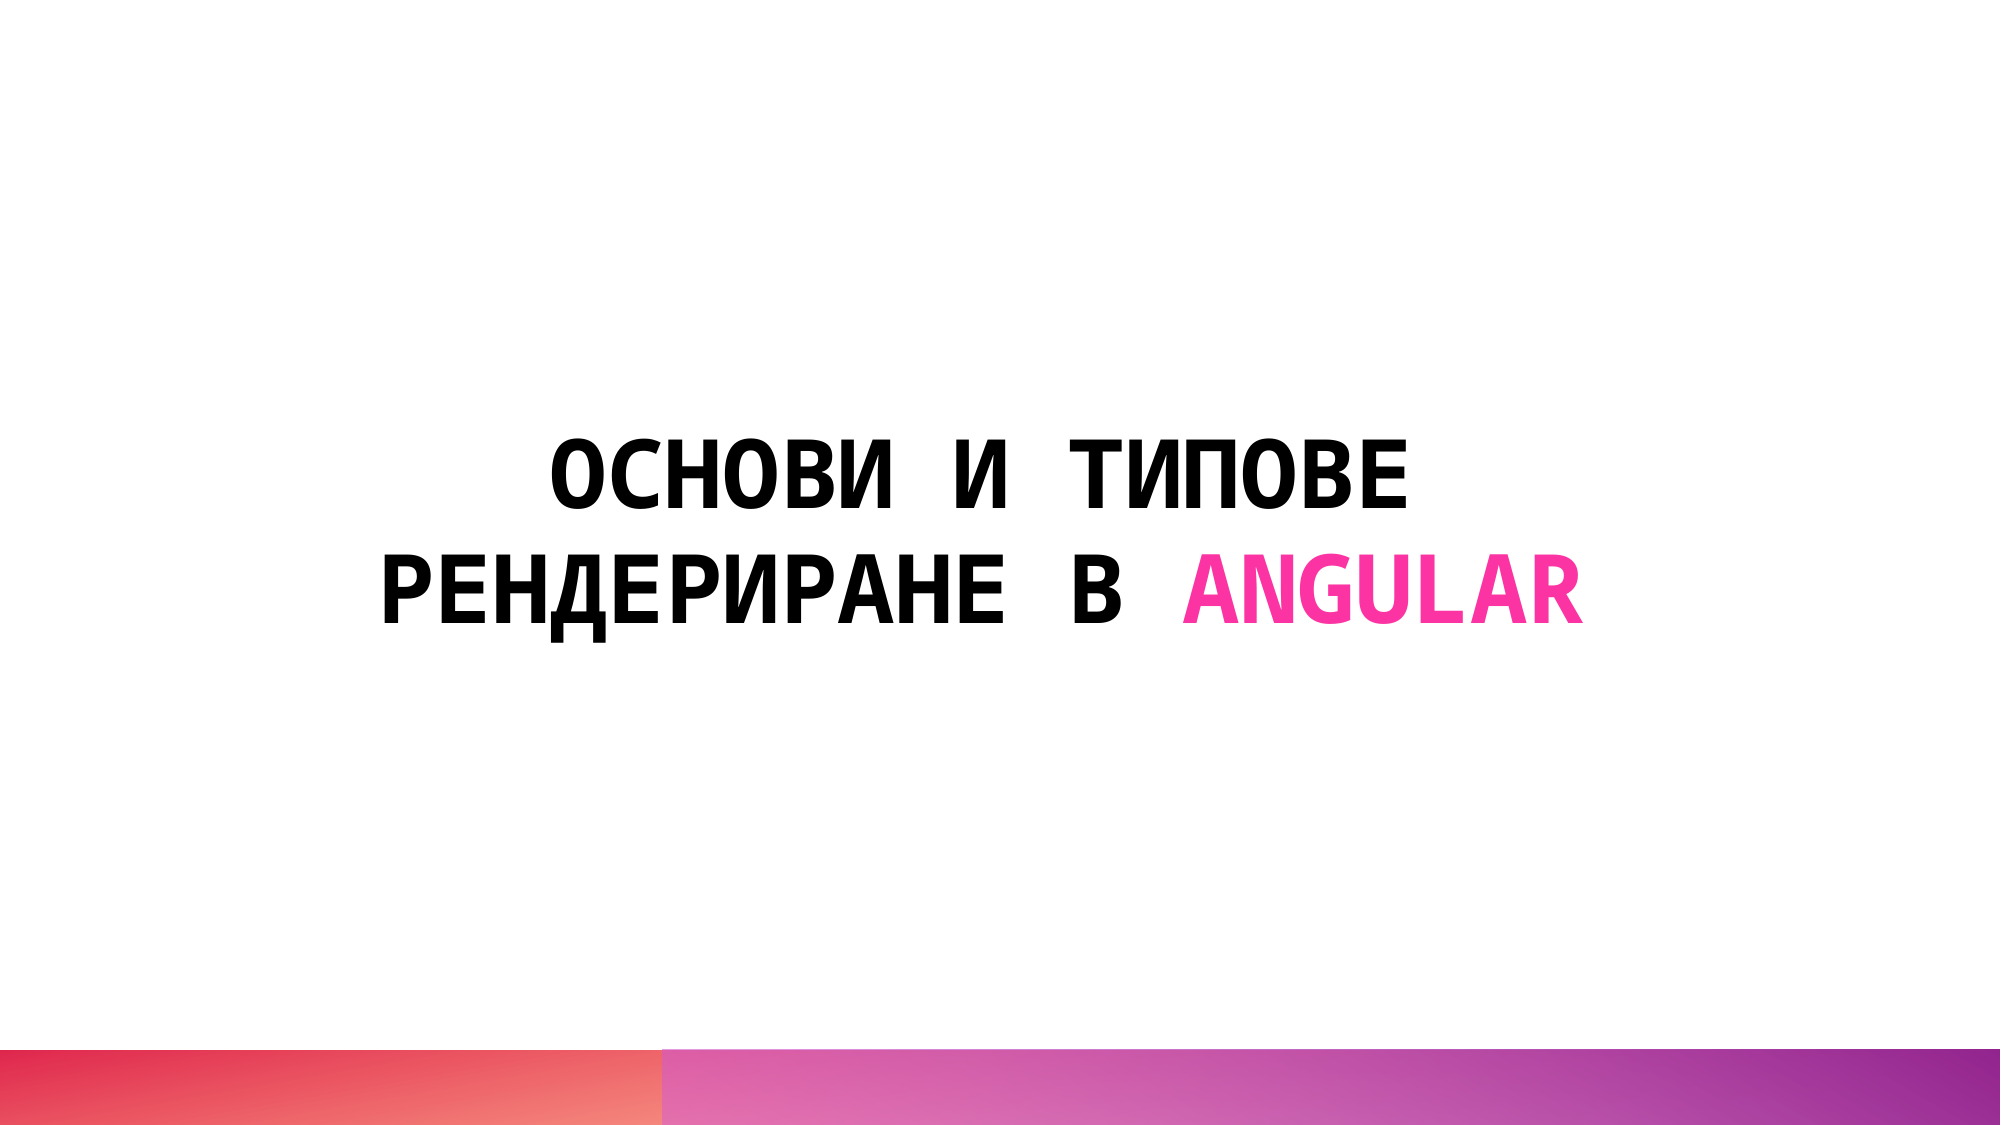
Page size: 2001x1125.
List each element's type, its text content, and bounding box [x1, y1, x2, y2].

title ОСНОВИ И ТИПОВЕ РЕНДЕРИРАНЕ В ANGULAR [227, 410, 1736, 645]
